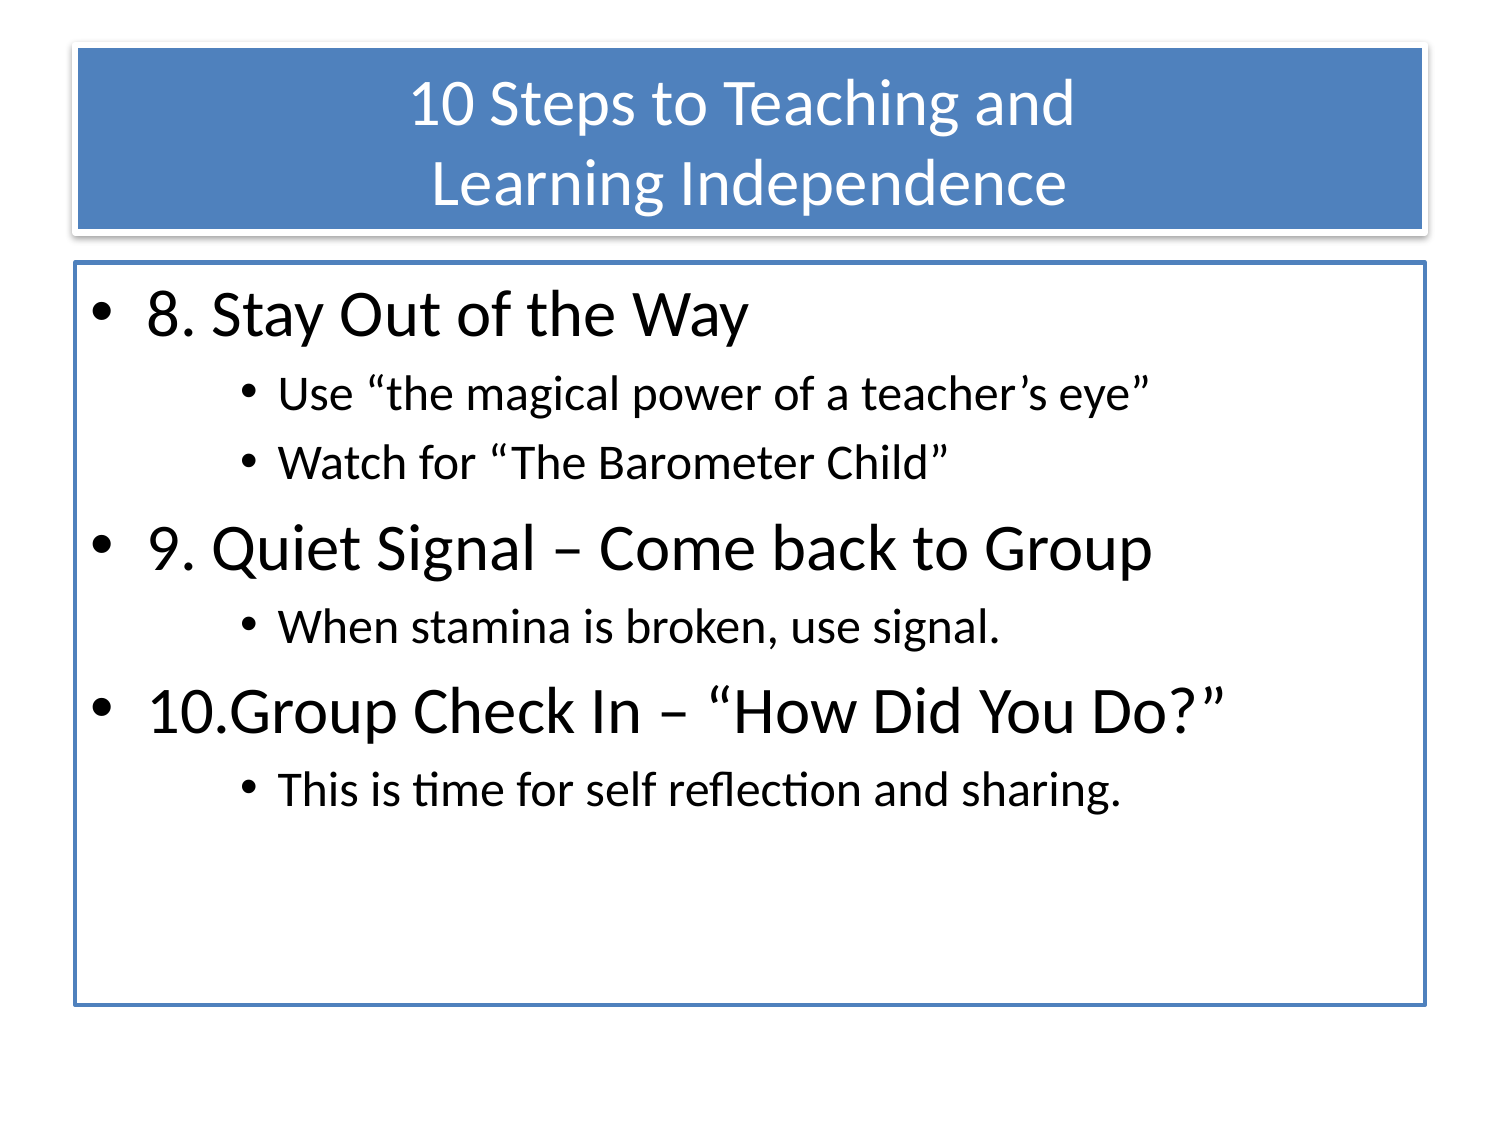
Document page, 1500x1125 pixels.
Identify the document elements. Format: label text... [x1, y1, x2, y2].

title 10 Steps to Teaching and Learning Independence [72, 42, 1428, 236]
list 8. Stay Out of the Way Use “the magical power of a teacher’s eye” Watch for “The Barometer Child” 9. Quiet Signal – Come back to Group When stamina is broken, use signal. 10.Group Check In – “How Did You Do?” This is time for self reflection and sharing. [73, 260, 1427, 1007]
